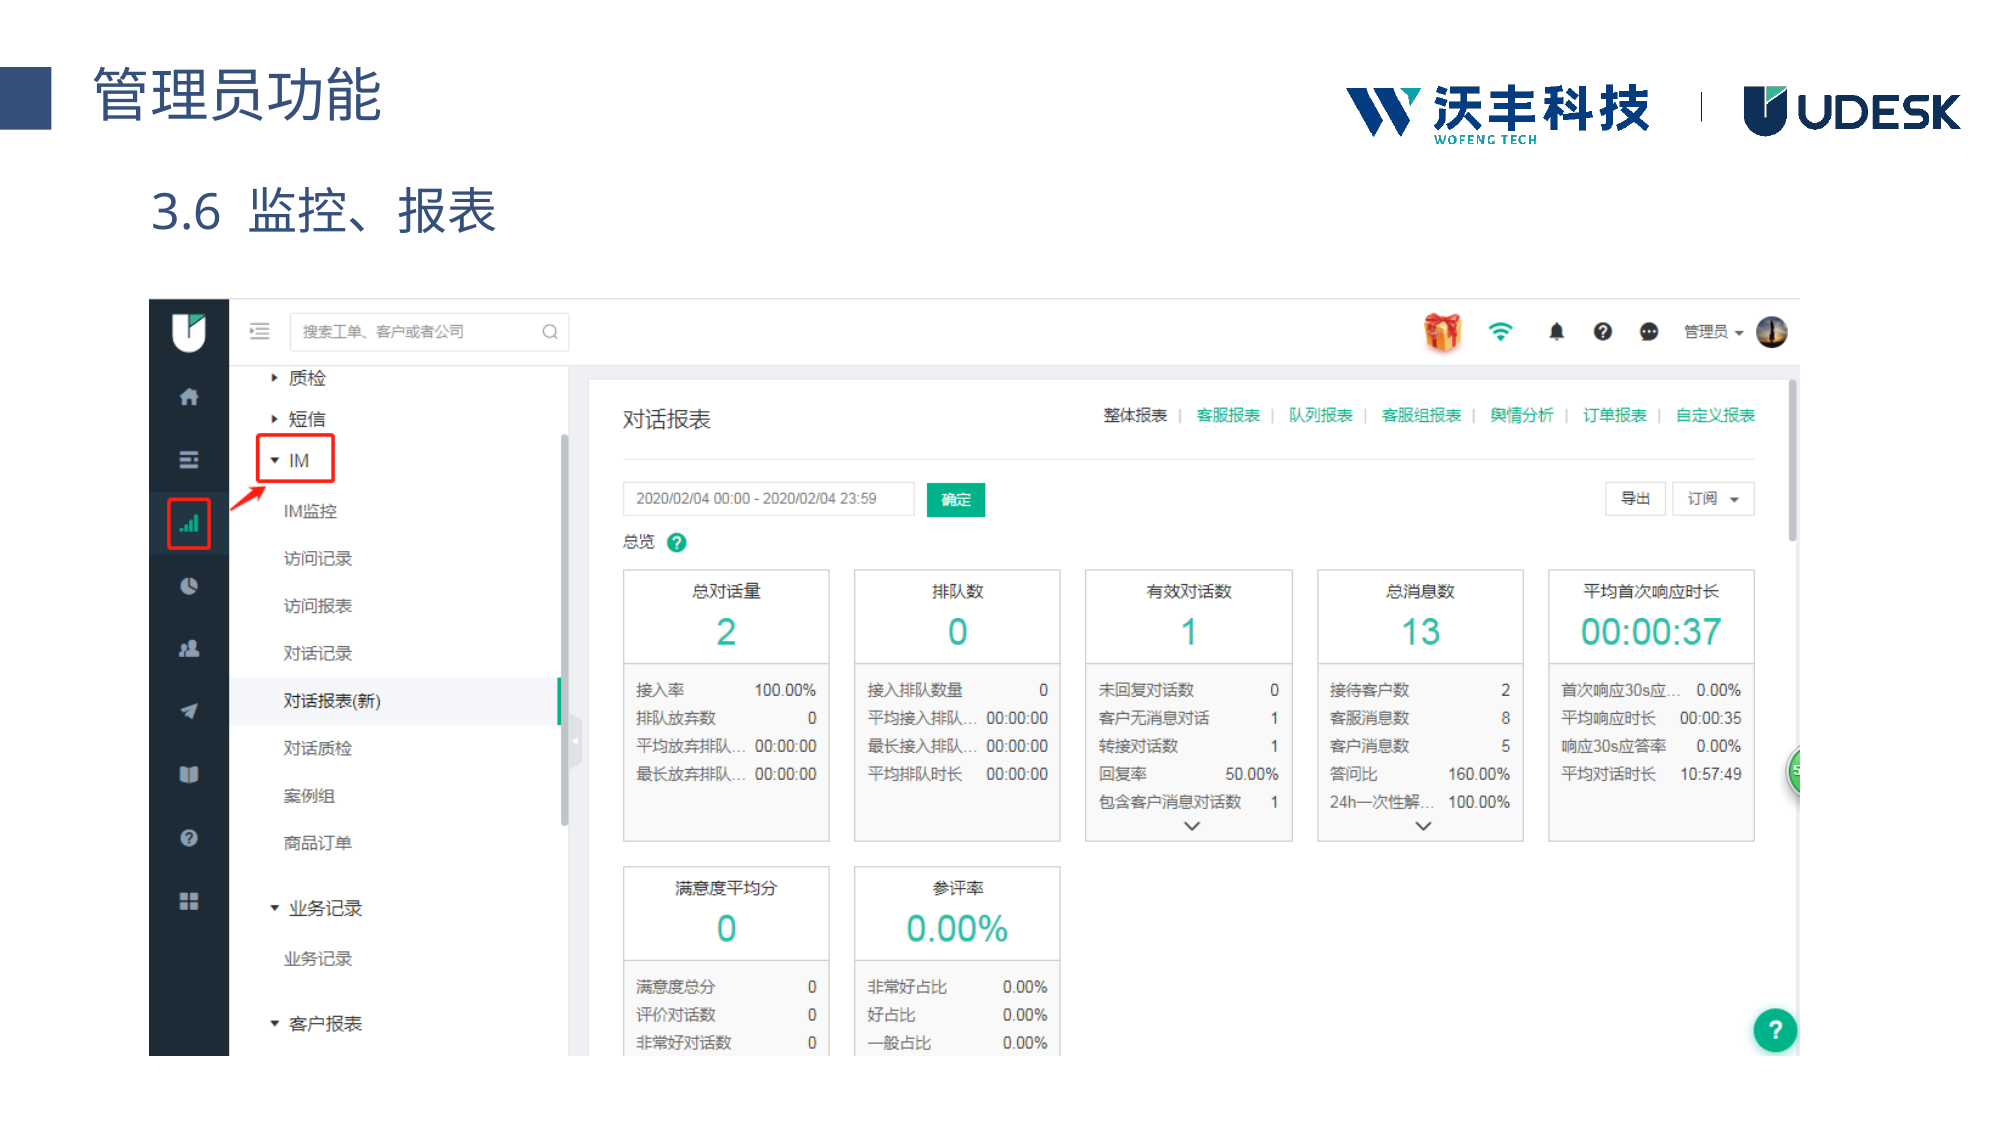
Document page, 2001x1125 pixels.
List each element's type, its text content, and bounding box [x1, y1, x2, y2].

picture [1344, 32, 1982, 185]
text_box 3.6 监控、报表 [94, 186, 555, 241]
text_box 管理员功能 [91, 66, 384, 130]
picture [149, 296, 1800, 1056]
